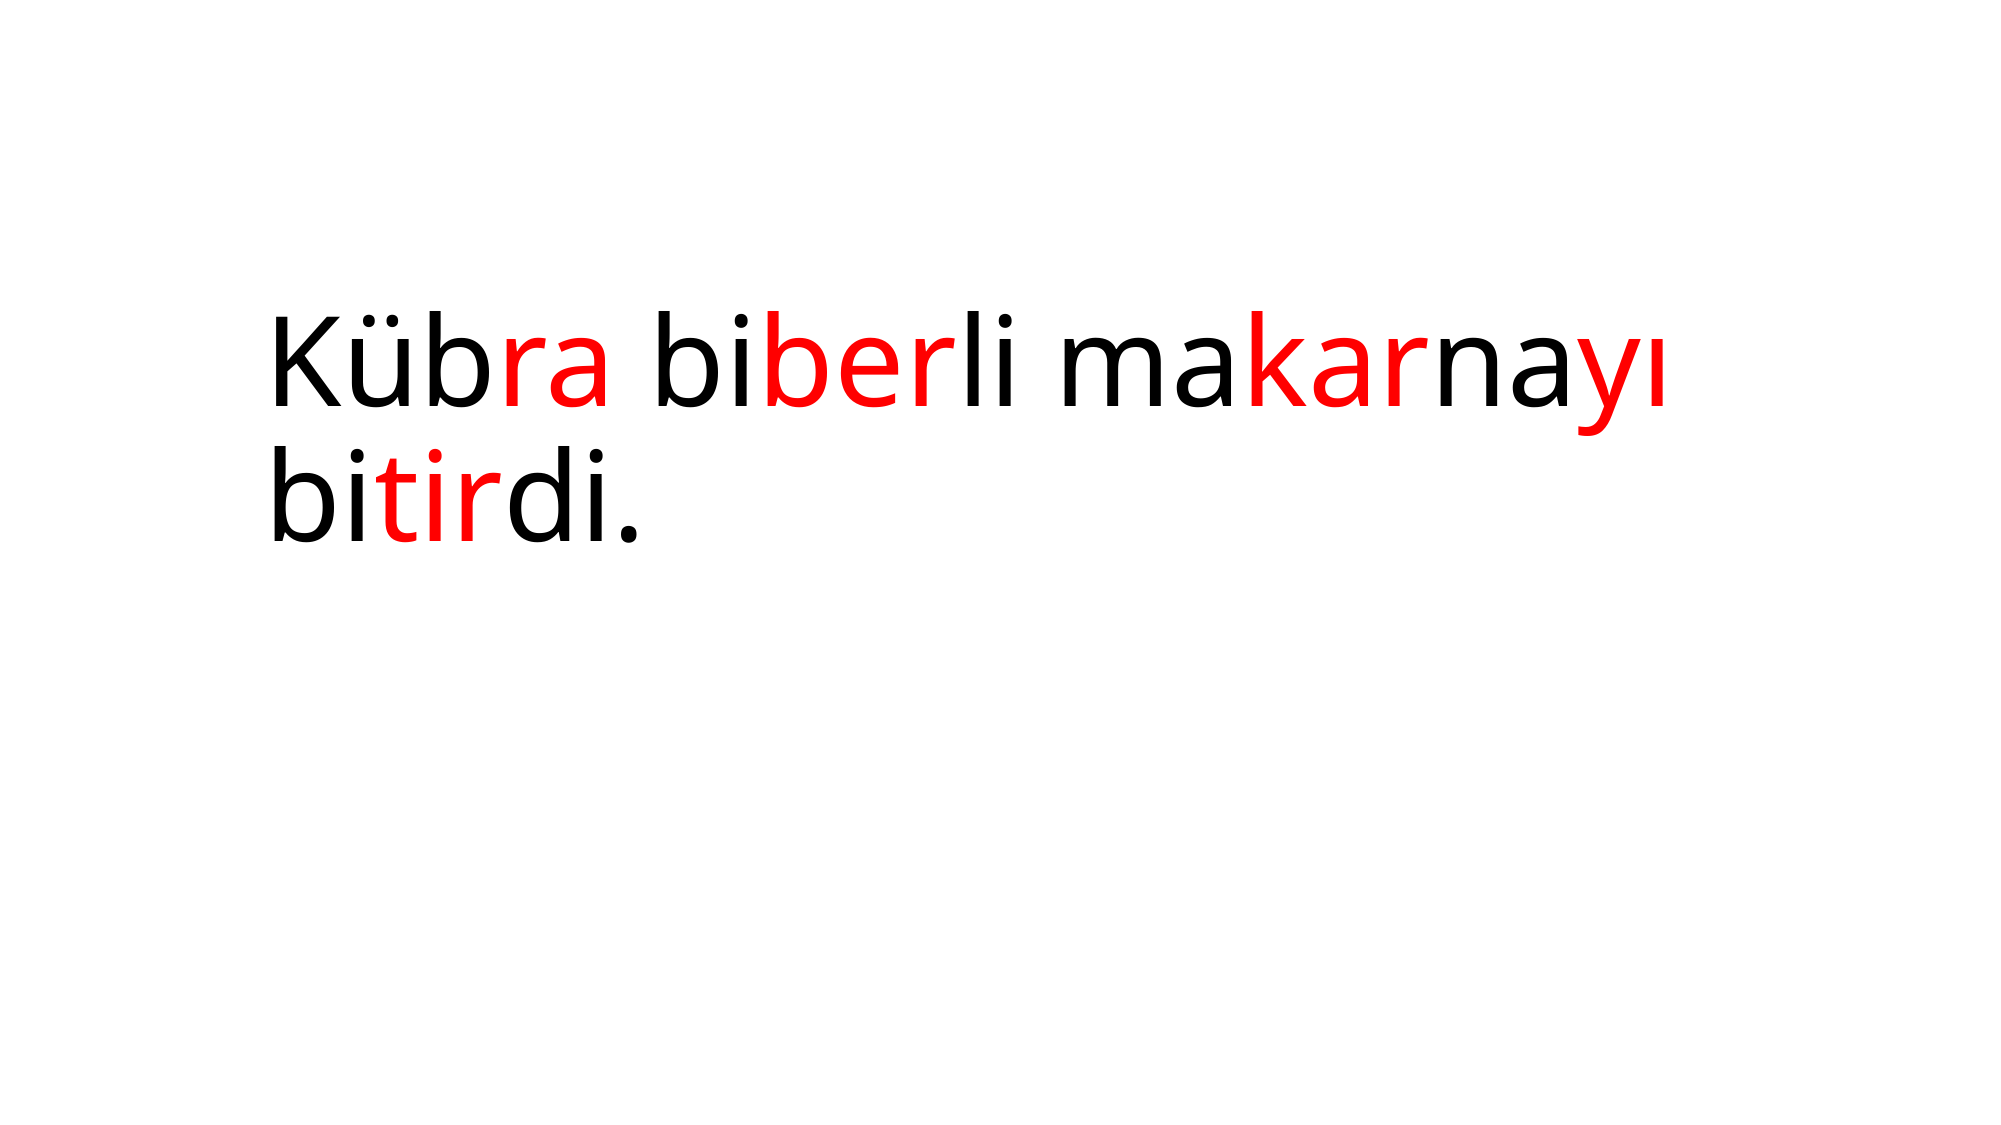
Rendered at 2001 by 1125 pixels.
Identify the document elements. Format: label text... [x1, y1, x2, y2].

title Kübra biberli makarnayı bitirdi. [249, 184, 1750, 576]
